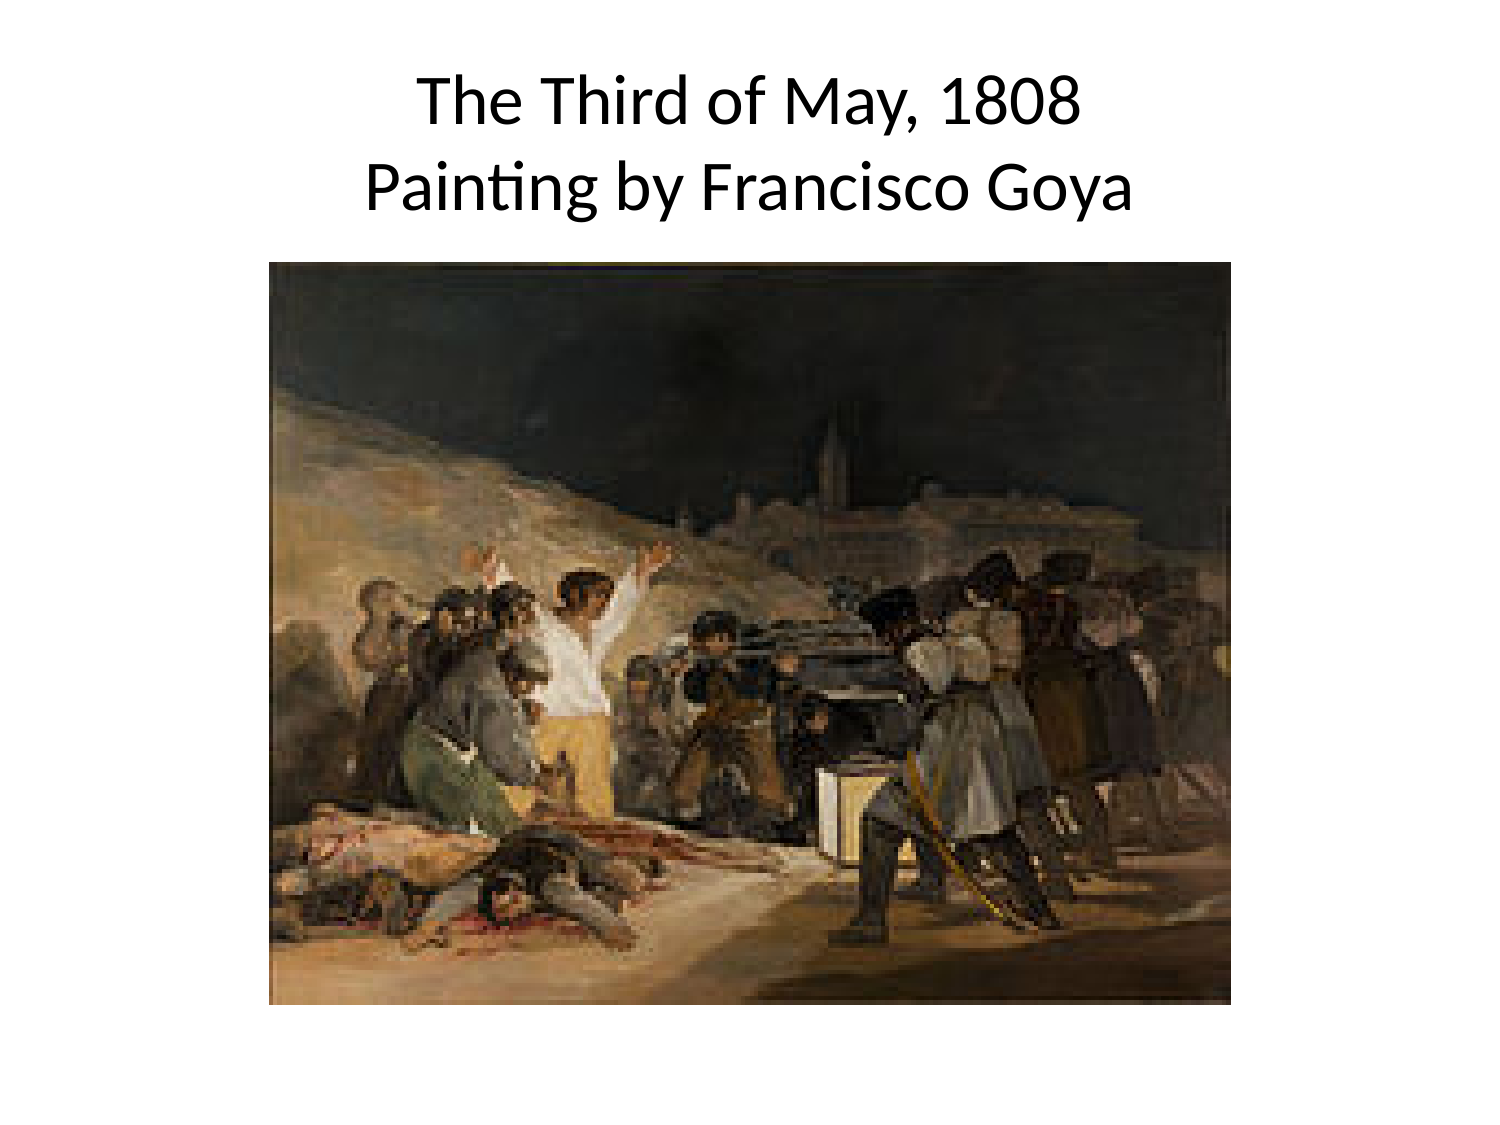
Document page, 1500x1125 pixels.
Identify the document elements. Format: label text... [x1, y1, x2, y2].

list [74, 262, 1426, 1006]
title The Third of May, 1808 Painting by Francisco Goya [75, 45, 1425, 233]
